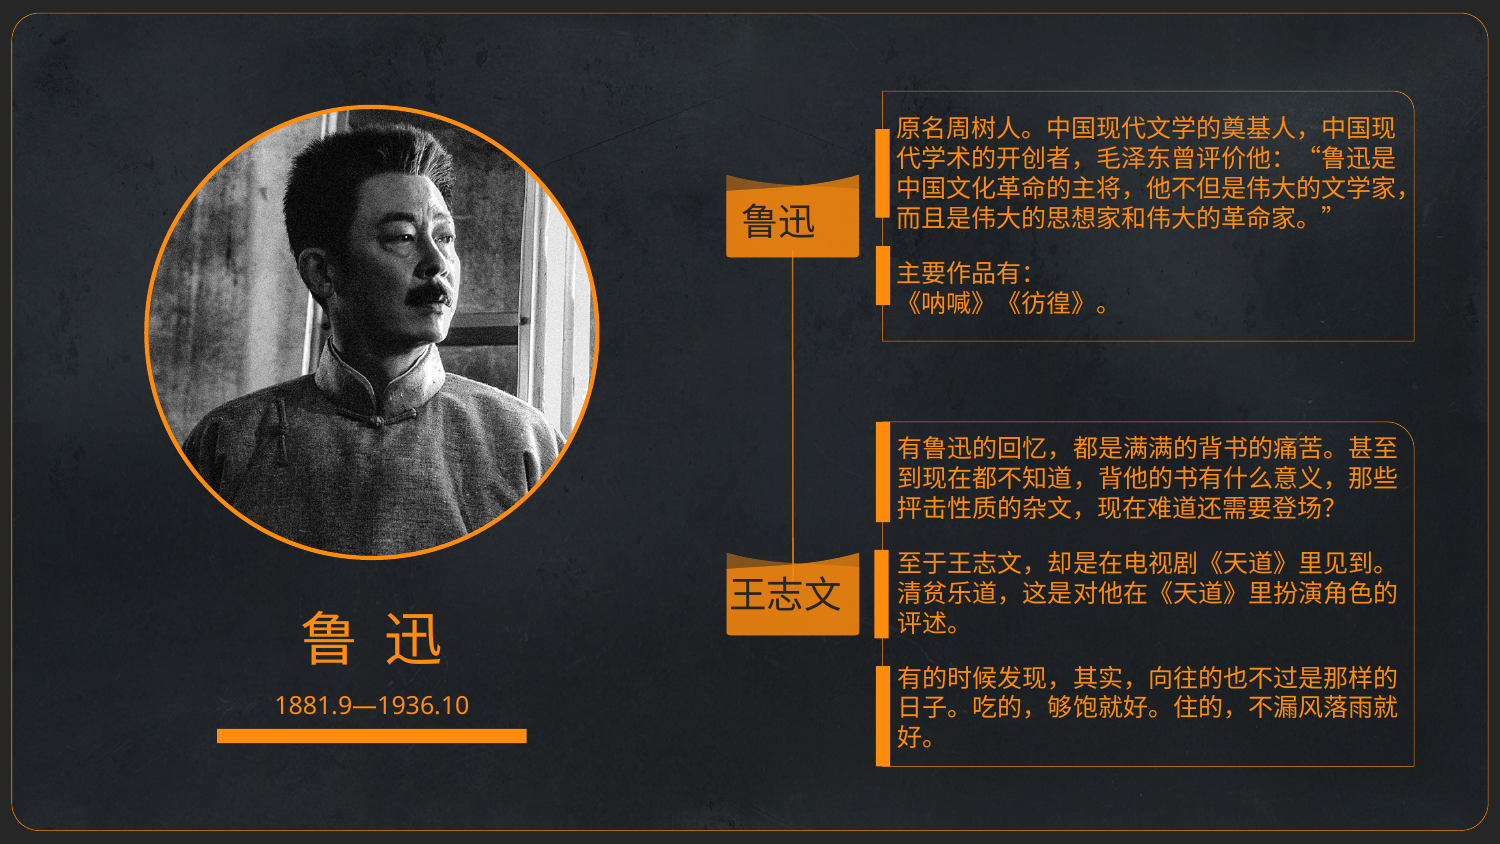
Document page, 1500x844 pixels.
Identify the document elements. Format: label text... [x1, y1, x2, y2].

text_box [874, 664, 892, 768]
text_box [872, 548, 891, 640]
text_box [9, 10, 1491, 833]
text_box [880, 89, 1417, 344]
text_box [874, 244, 892, 307]
text_box 1881.9—1936.10 [217, 681, 527, 727]
text_box [144, 104, 600, 561]
text_box 原名周树人。中国现代文学的奠基人，中国现代学术的开创者，毛泽东曾评价他：“鲁迅是中国文化革命的主将，他不但是伟大的文学家，而且是伟大的思想家和伟大的革命家。” 主要作品有： 《呐喊》《彷徨》。 [881, 105, 1413, 325]
text_box [881, 438, 1417, 769]
text_box [873, 127, 892, 220]
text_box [714, 552, 871, 636]
text_box 有鲁迅的回忆，都是满满的背书的痛苦。甚至到现在都不知道，背他的书有什么意义，那些抨击性质的杂文，现在难道还需要登场？ 至于王志文，却是在电视剧《天道》里见到。清贫乐道，这是对他在《天道》里扮演角色的评述。 有的时候发现，其实，向往的也不过是那样的日子。吃的，够饱就好。住的，不漏风落雨就好。 [882, 425, 1414, 760]
text_box 鲁 迅 [217, 594, 527, 679]
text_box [726, 174, 860, 258]
text_box [874, 420, 892, 524]
text_box [215, 727, 529, 745]
text_box [881, 419, 1404, 425]
